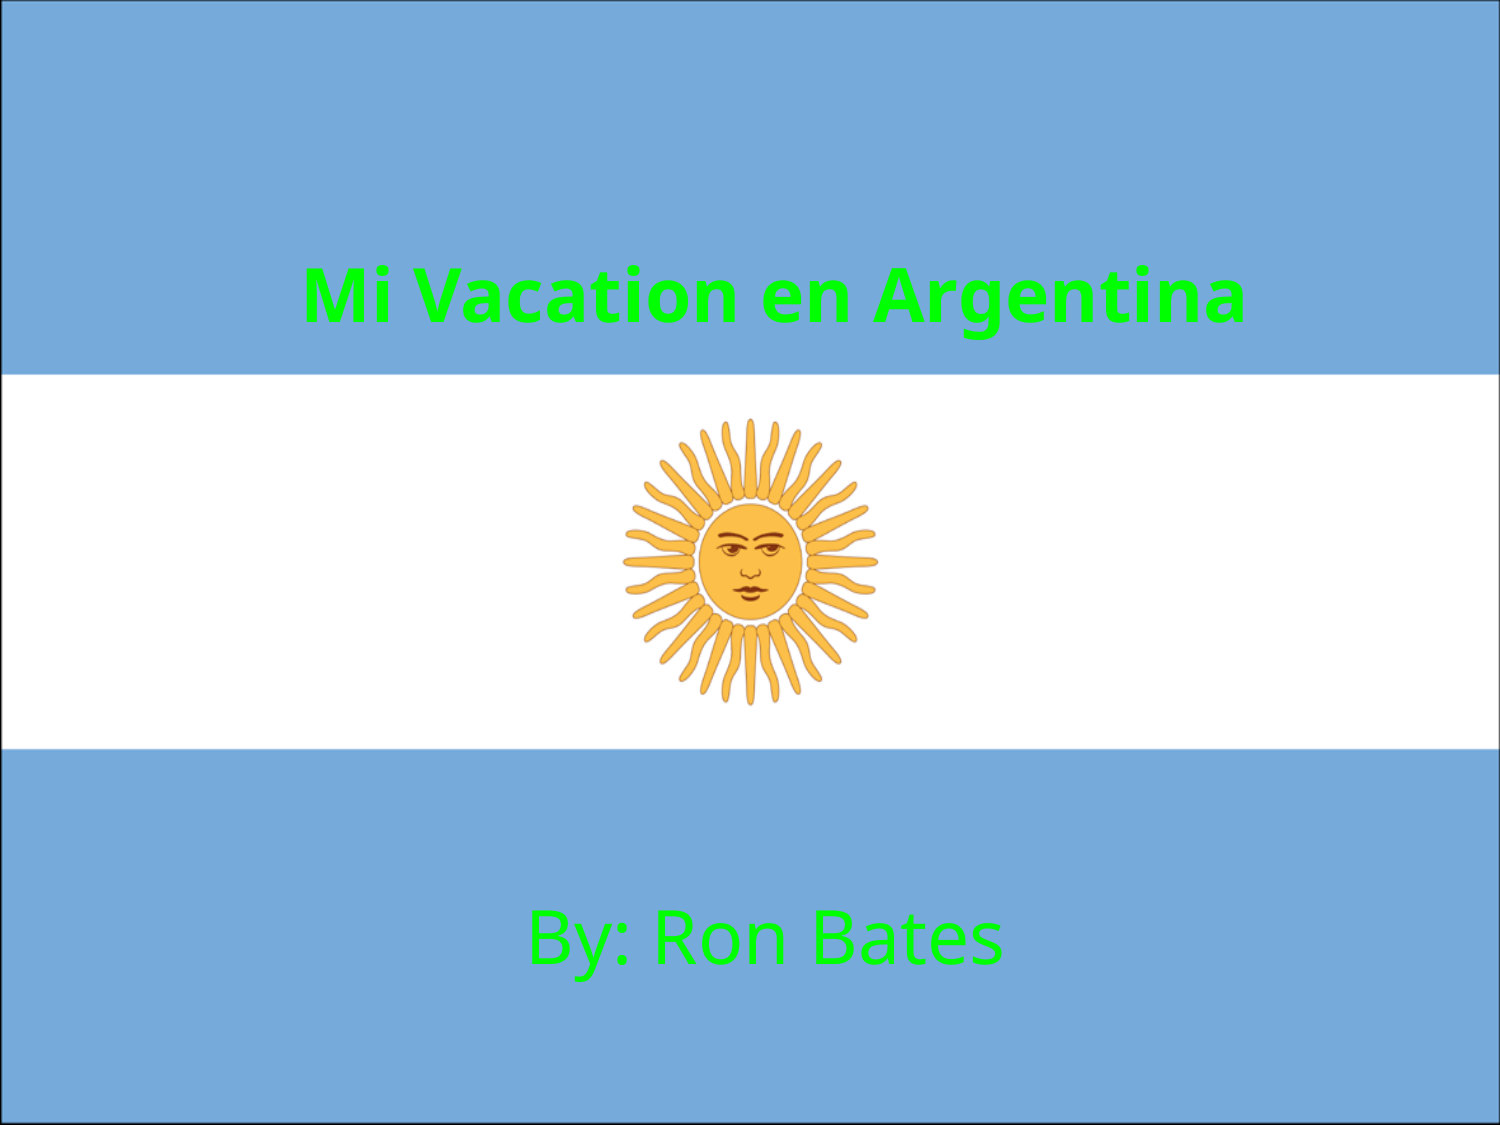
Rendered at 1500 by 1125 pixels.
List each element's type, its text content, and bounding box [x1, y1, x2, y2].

subtitle By: Ron Bates [112, 874, 1388, 1125]
picture [0, 0, 1500, 1125]
title Mi Vacation en Argentina [112, 134, 1388, 353]
